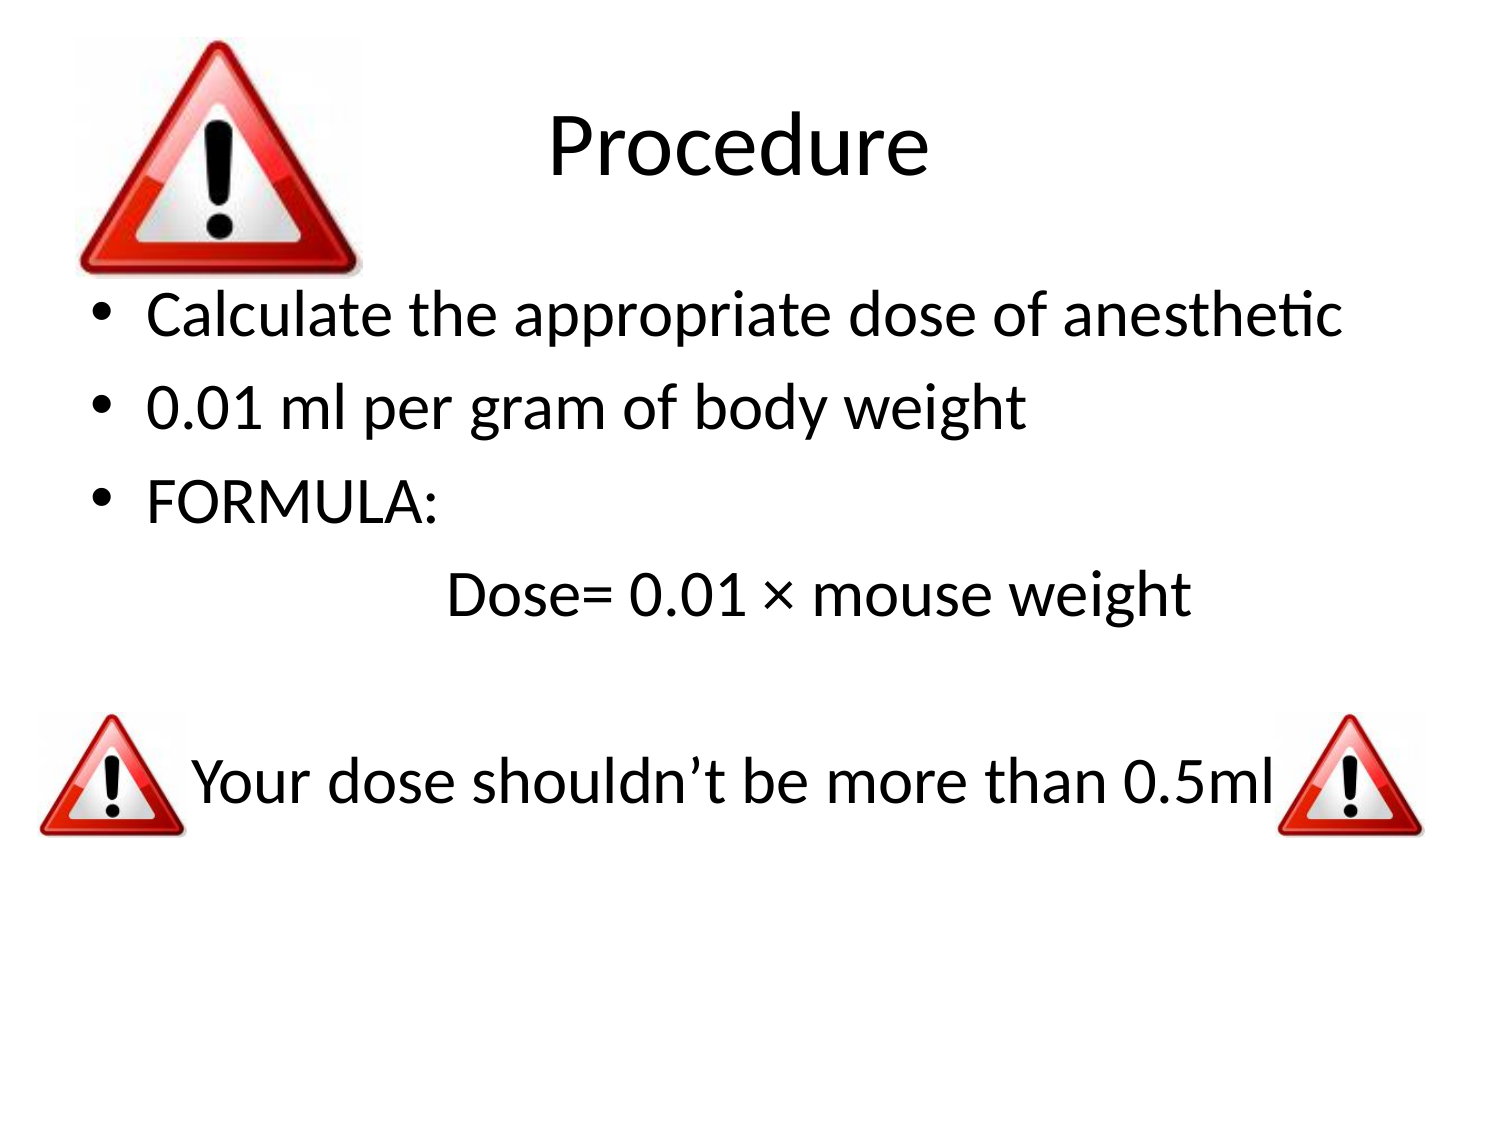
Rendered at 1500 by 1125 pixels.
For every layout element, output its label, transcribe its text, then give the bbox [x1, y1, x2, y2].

picture [74, 37, 363, 279]
picture [37, 712, 187, 838]
picture [1275, 712, 1426, 838]
list Calculate the appropriate dose of anesthetic 0.01 ml per gram of body weight FORMULA: Dose= 0.01 × mouse weight Your dose shouldn’t be more than 0.5ml [75, 262, 1425, 1005]
title Procedure [366, 45, 1425, 233]
